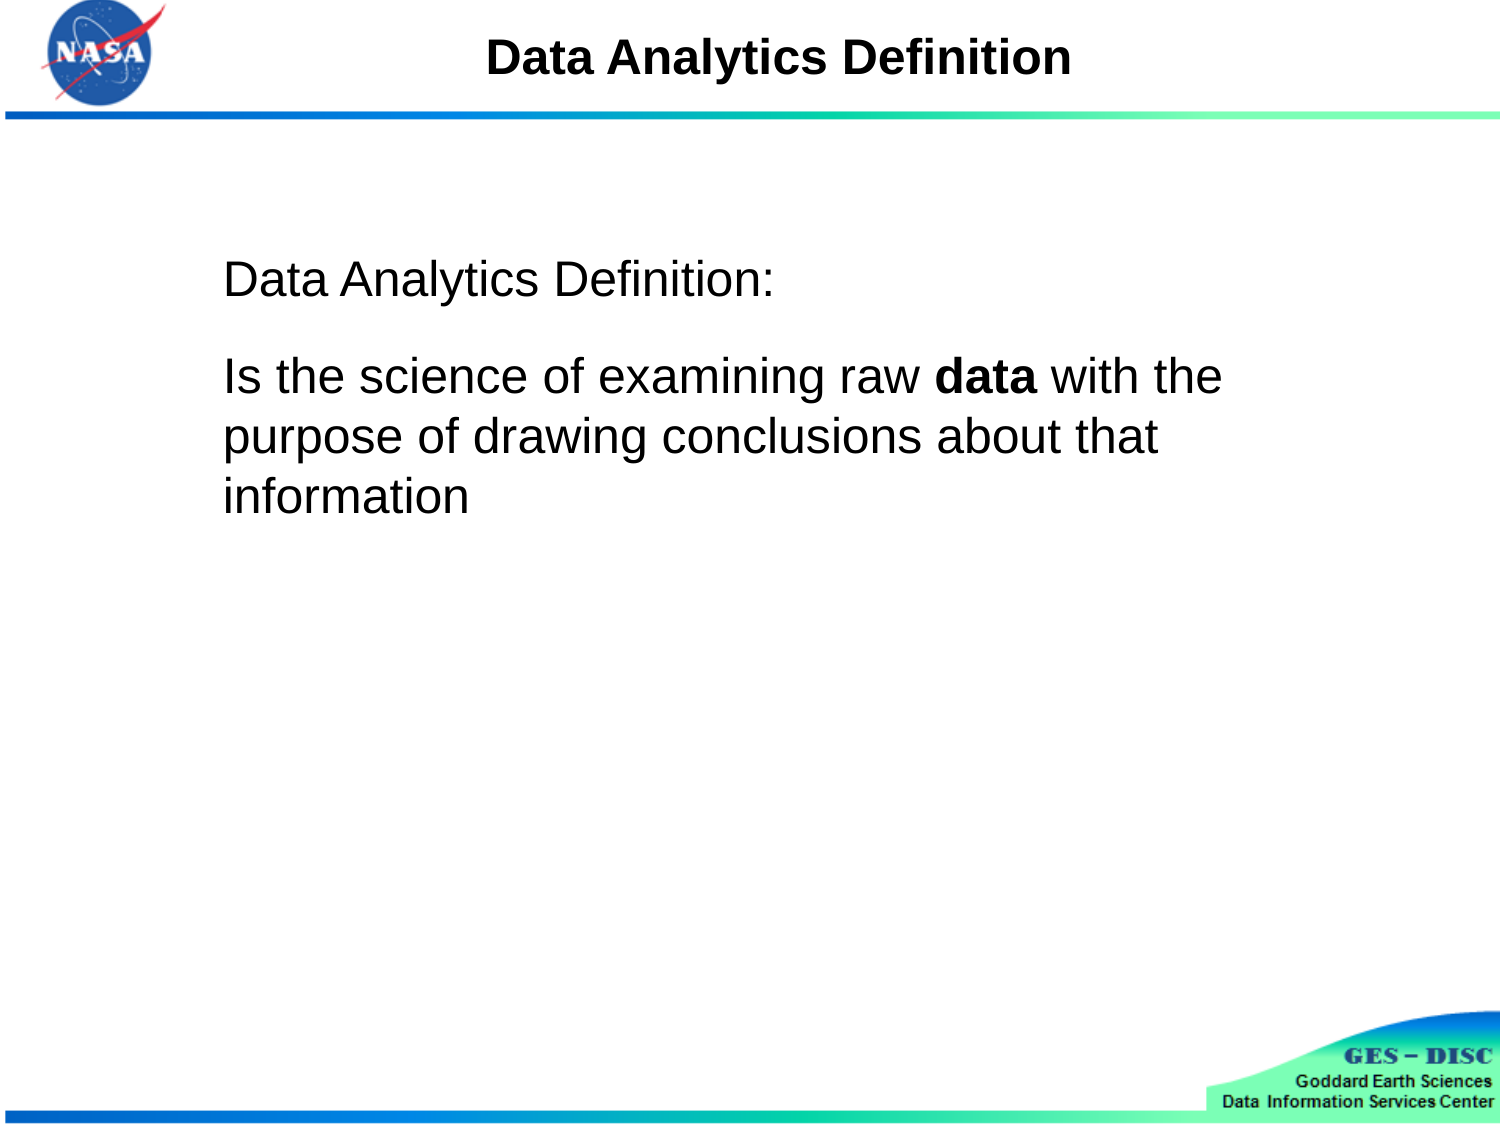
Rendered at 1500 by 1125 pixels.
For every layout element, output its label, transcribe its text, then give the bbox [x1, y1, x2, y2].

list Data Analytics Definition: Is the science of examining raw data with the purpose of drawing conclusions about that information [207, 231, 1367, 557]
title Data Analytics Definition [124, 28, 1397, 100]
text_box [4, 0, 1500, 1125]
